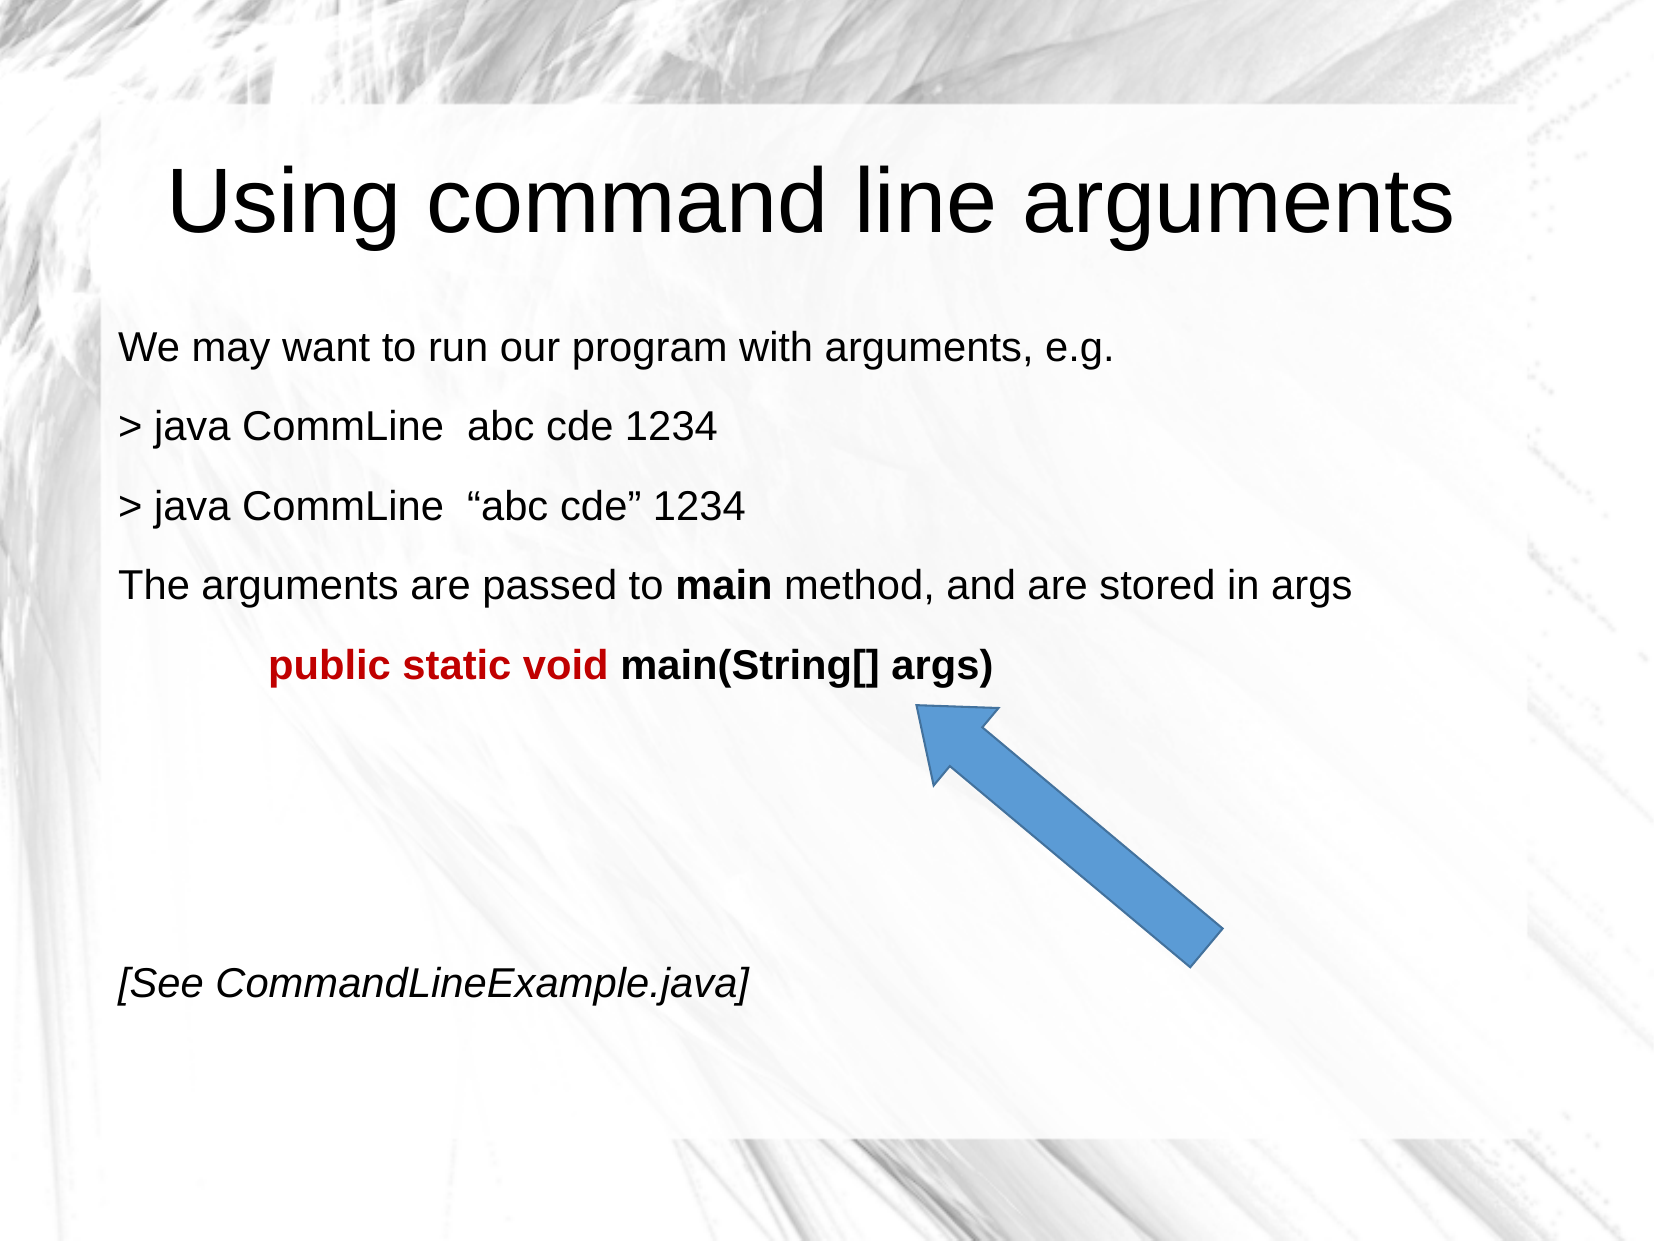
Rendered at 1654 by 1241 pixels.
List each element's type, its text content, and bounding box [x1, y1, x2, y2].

list We may want to run our program with arguments, e.g. > java CommLine abc cde 1234 > java CommLine “abc cde” 1234 The arguments are passed to main method, and are stored in args public static void main(String[] args) [See CommandLineExample.java] [118, 319, 1571, 1102]
title Using command line arguments [118, 112, 1506, 281]
text_box [915, 704, 1225, 969]
picture [0, 0, 1654, 1241]
